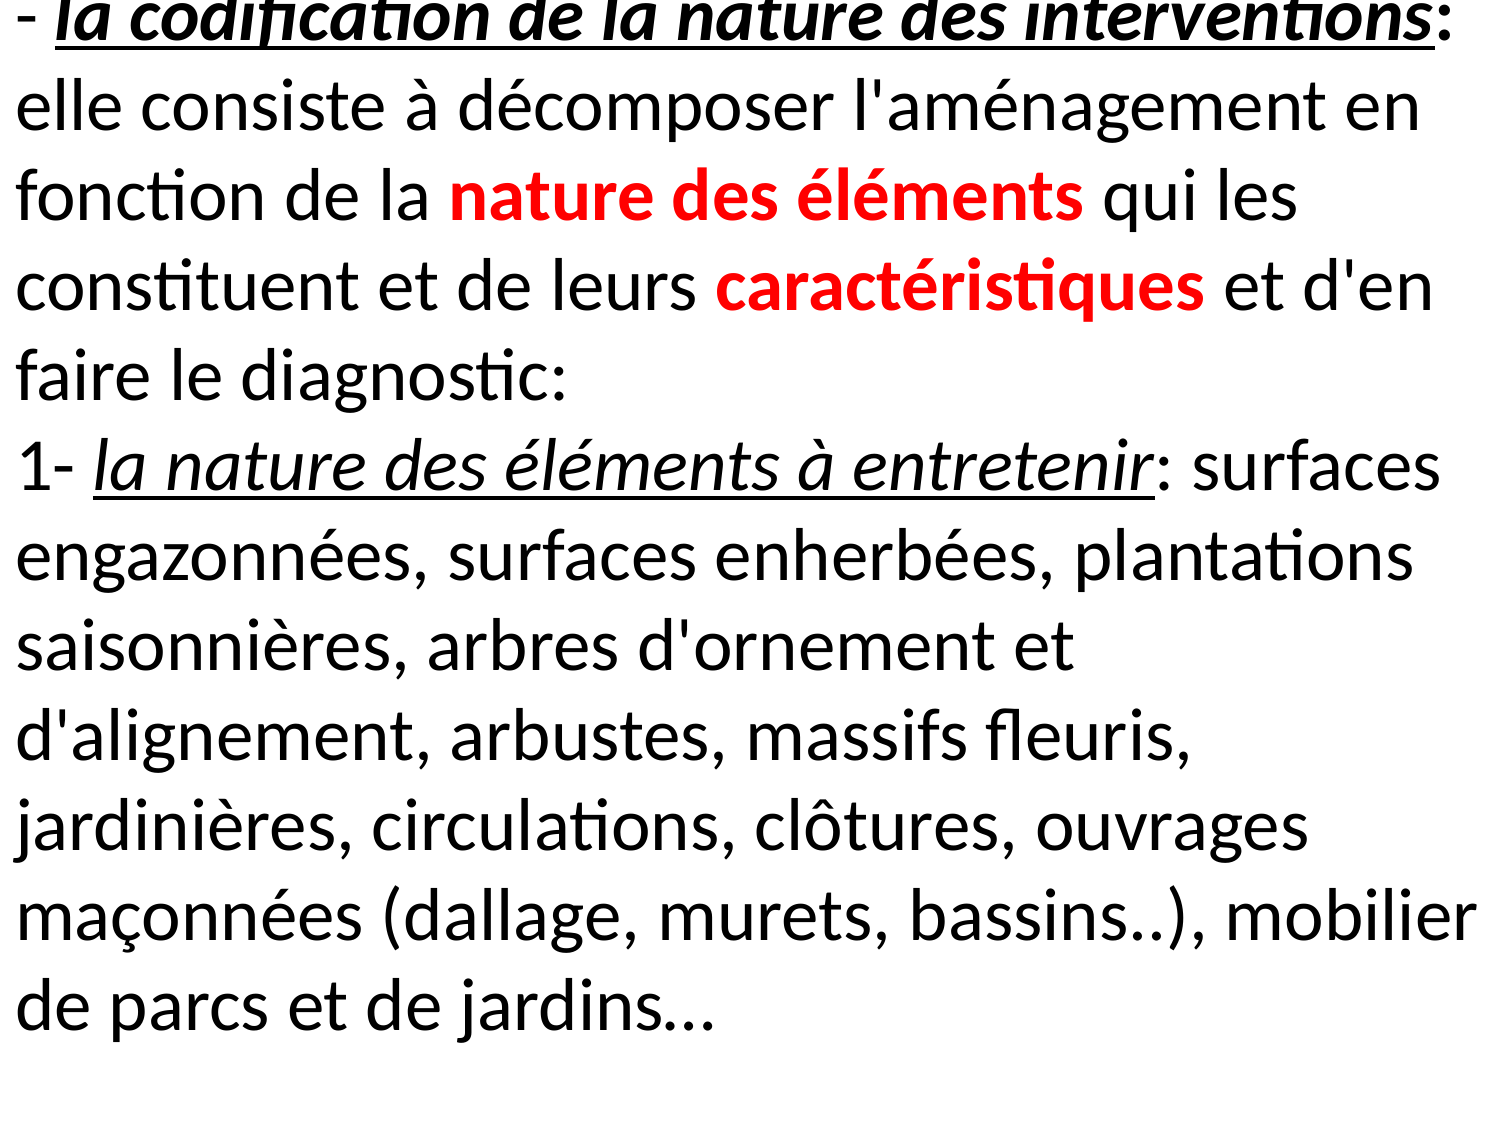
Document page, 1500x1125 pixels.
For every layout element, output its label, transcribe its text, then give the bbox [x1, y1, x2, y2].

title - la codification de la nature des interventions: elle consiste à décomposer l'aménagement en fonction de la nature des éléments qui les constituent et de leurs caractéristiques et d'en faire le diagnostic: 1- la nature des éléments à entretenir: surfaces engazonnées, surfaces enherbées, plantations saisonnières, arbres d'ornement et d'alignement, arbustes, massifs fleuris, jardinières, circulations, clôtures, ouvrages maçonnées (dallage, murets, bassins..), mobilier de parcs et de jardins… [0, 0, 1500, 1102]
